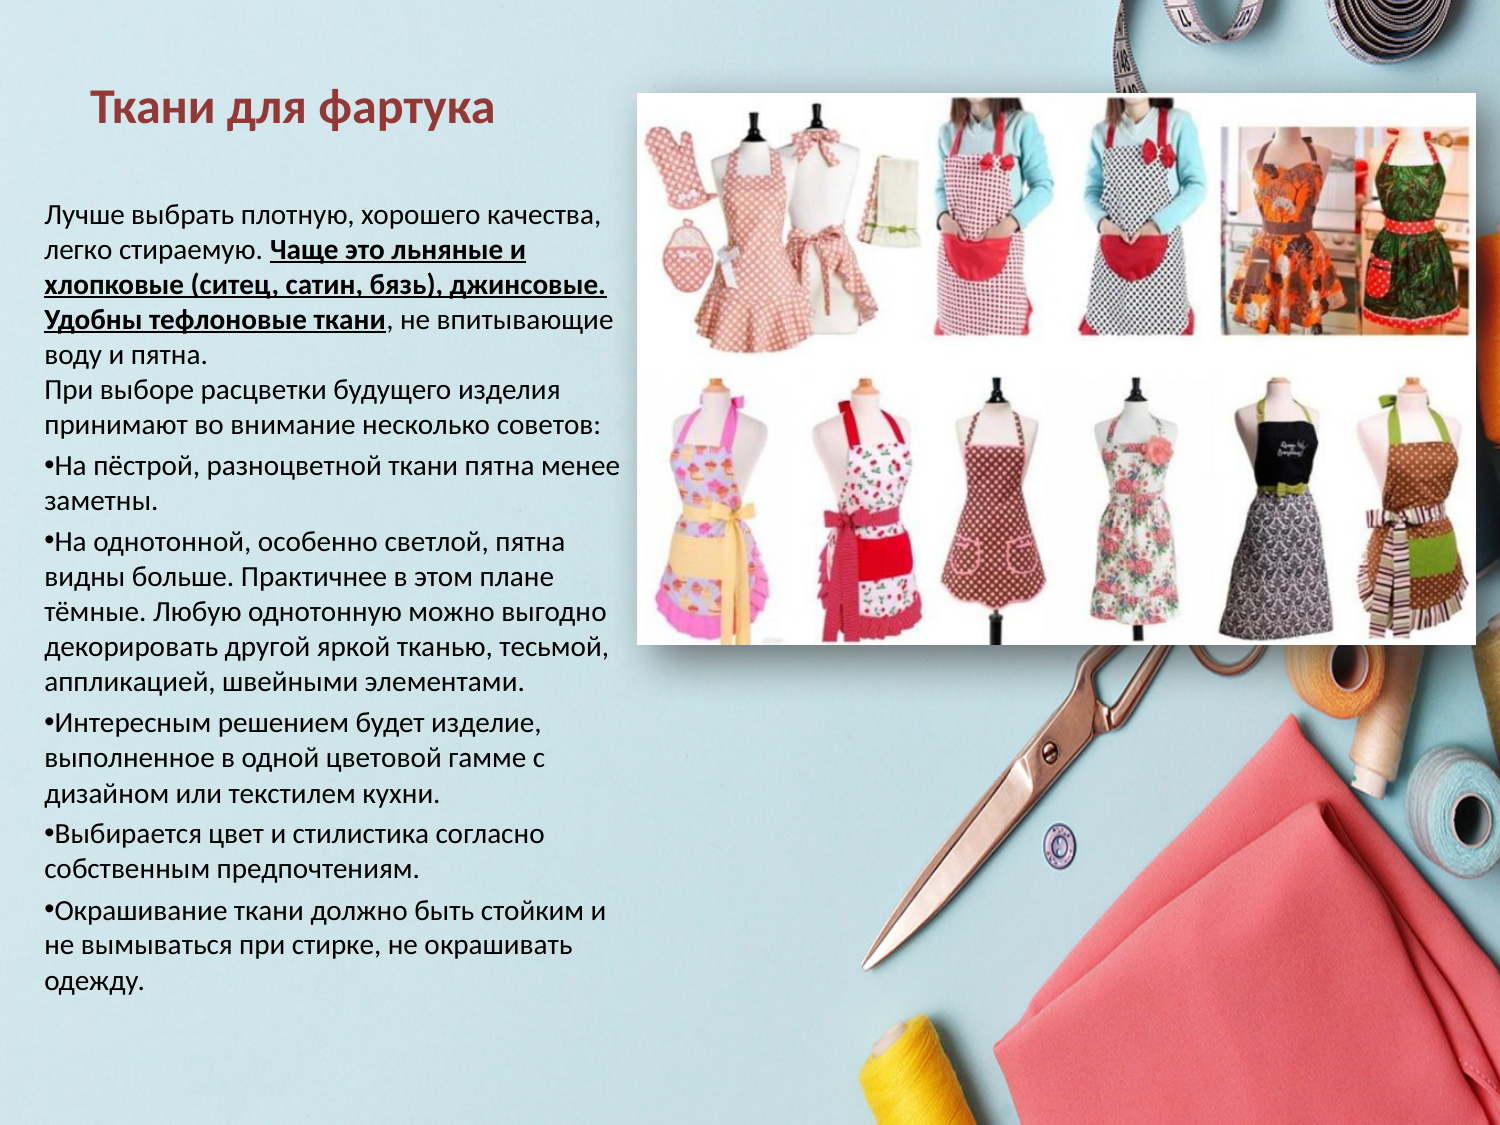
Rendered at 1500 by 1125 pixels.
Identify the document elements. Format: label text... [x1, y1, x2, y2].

picture [0, 0, 1500, 1125]
title Ткани для фартука [75, 44, 569, 141]
list Лучше выбрать плотную, хорошего качества, легко стираемую. Чаще это льняные и хлопковые (ситец, сатин, бязь), джинсовые. Удобны тефлоновые ткани, не впитывающие воду и пятна. При выборе расцветки будущего изделия принимают во внимание несколько советов: На пёстрой, разноцветной ткани пятна менее заметны. На однотонной, особенно светлой, пятна видны больше. Практичнее в этом плане тёмные. Любую однотонную можно выгодно декорировать другой яркой тканью, тесьмой, аппликацией, швейными элементами. Интересным решением будет изделие, выполненное в одной цветовой гамме с дизайном или текстилем кухни. Выбирается цвет и стилистика согласно собственным предпочтениям. Окрашивание ткани должно быть стойким и не вымываться при стирке, не окрашивать одежду. [29, 187, 657, 1094]
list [637, 93, 1476, 645]
